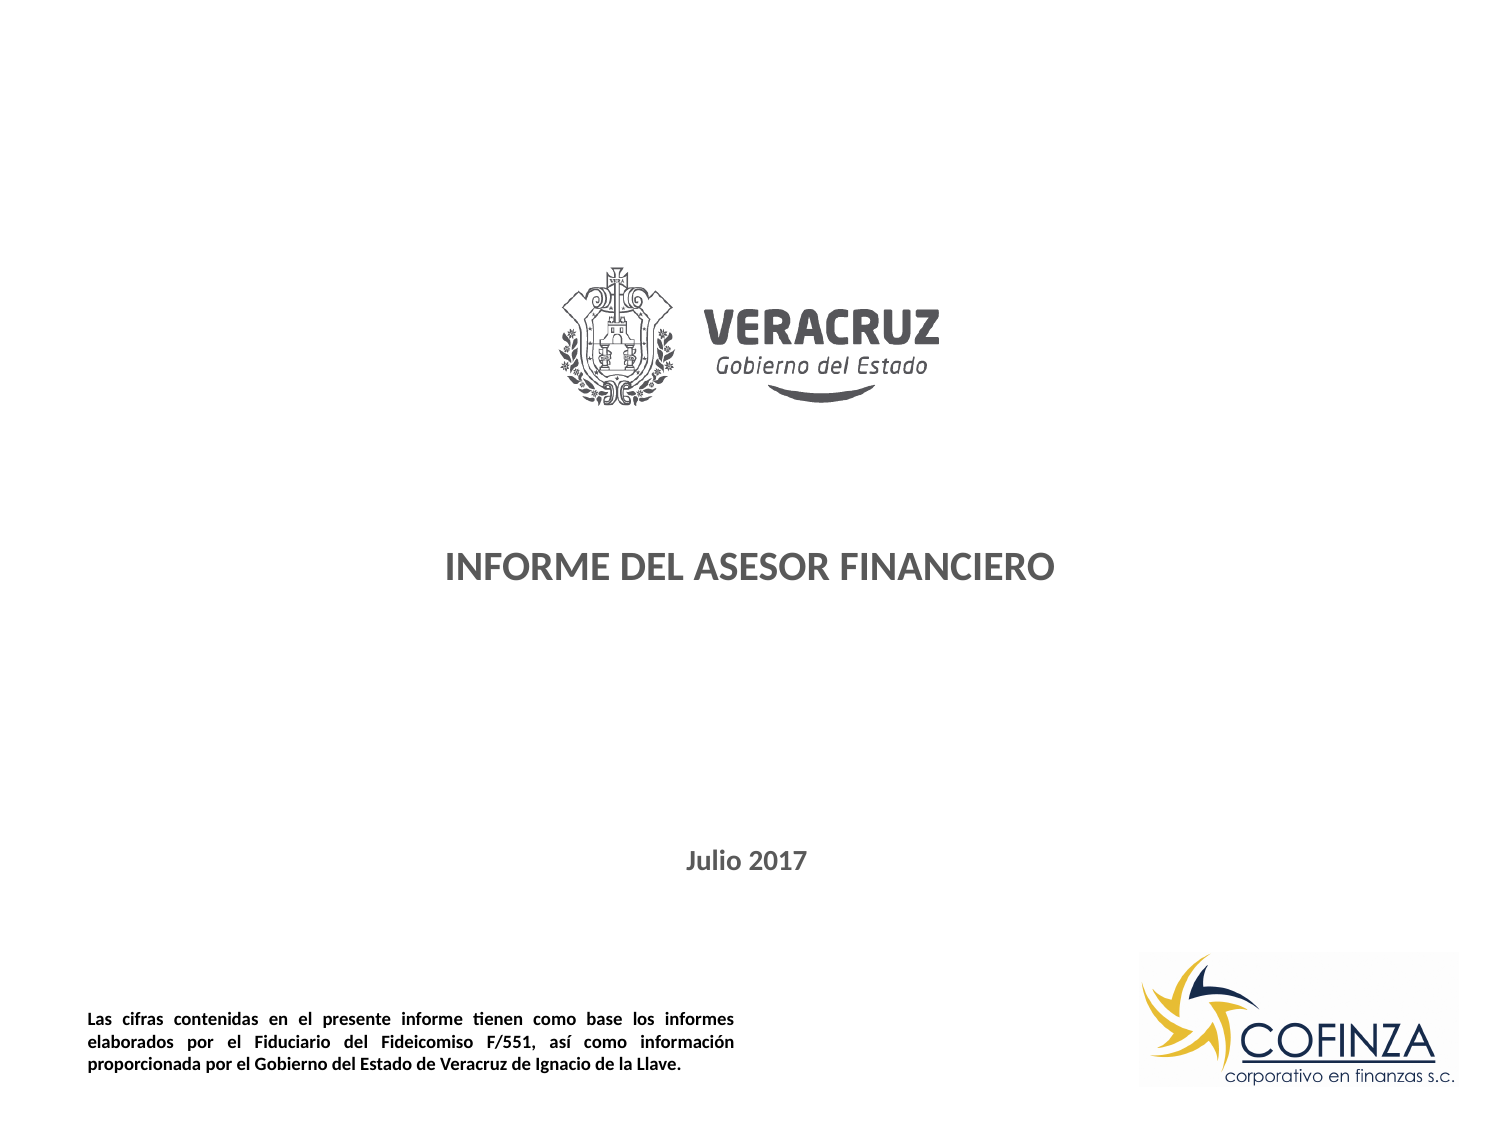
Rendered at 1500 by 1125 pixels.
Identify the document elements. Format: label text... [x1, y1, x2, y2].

text_box Julio 2017 [493, 837, 1000, 884]
picture [557, 266, 940, 406]
text_box INFORME DEL ASESOR FINANCIERO [265, 518, 1235, 597]
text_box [1139, 951, 1459, 1088]
text_box Las cifras contenidas en el presente informe tienen como base los informes elaborados por el Fiduciario del Fideicomiso F/551, así como información proporcionada por el Gobierno del Estado de Veracruz de Ignacio de la Llave. [71, 999, 750, 1105]
